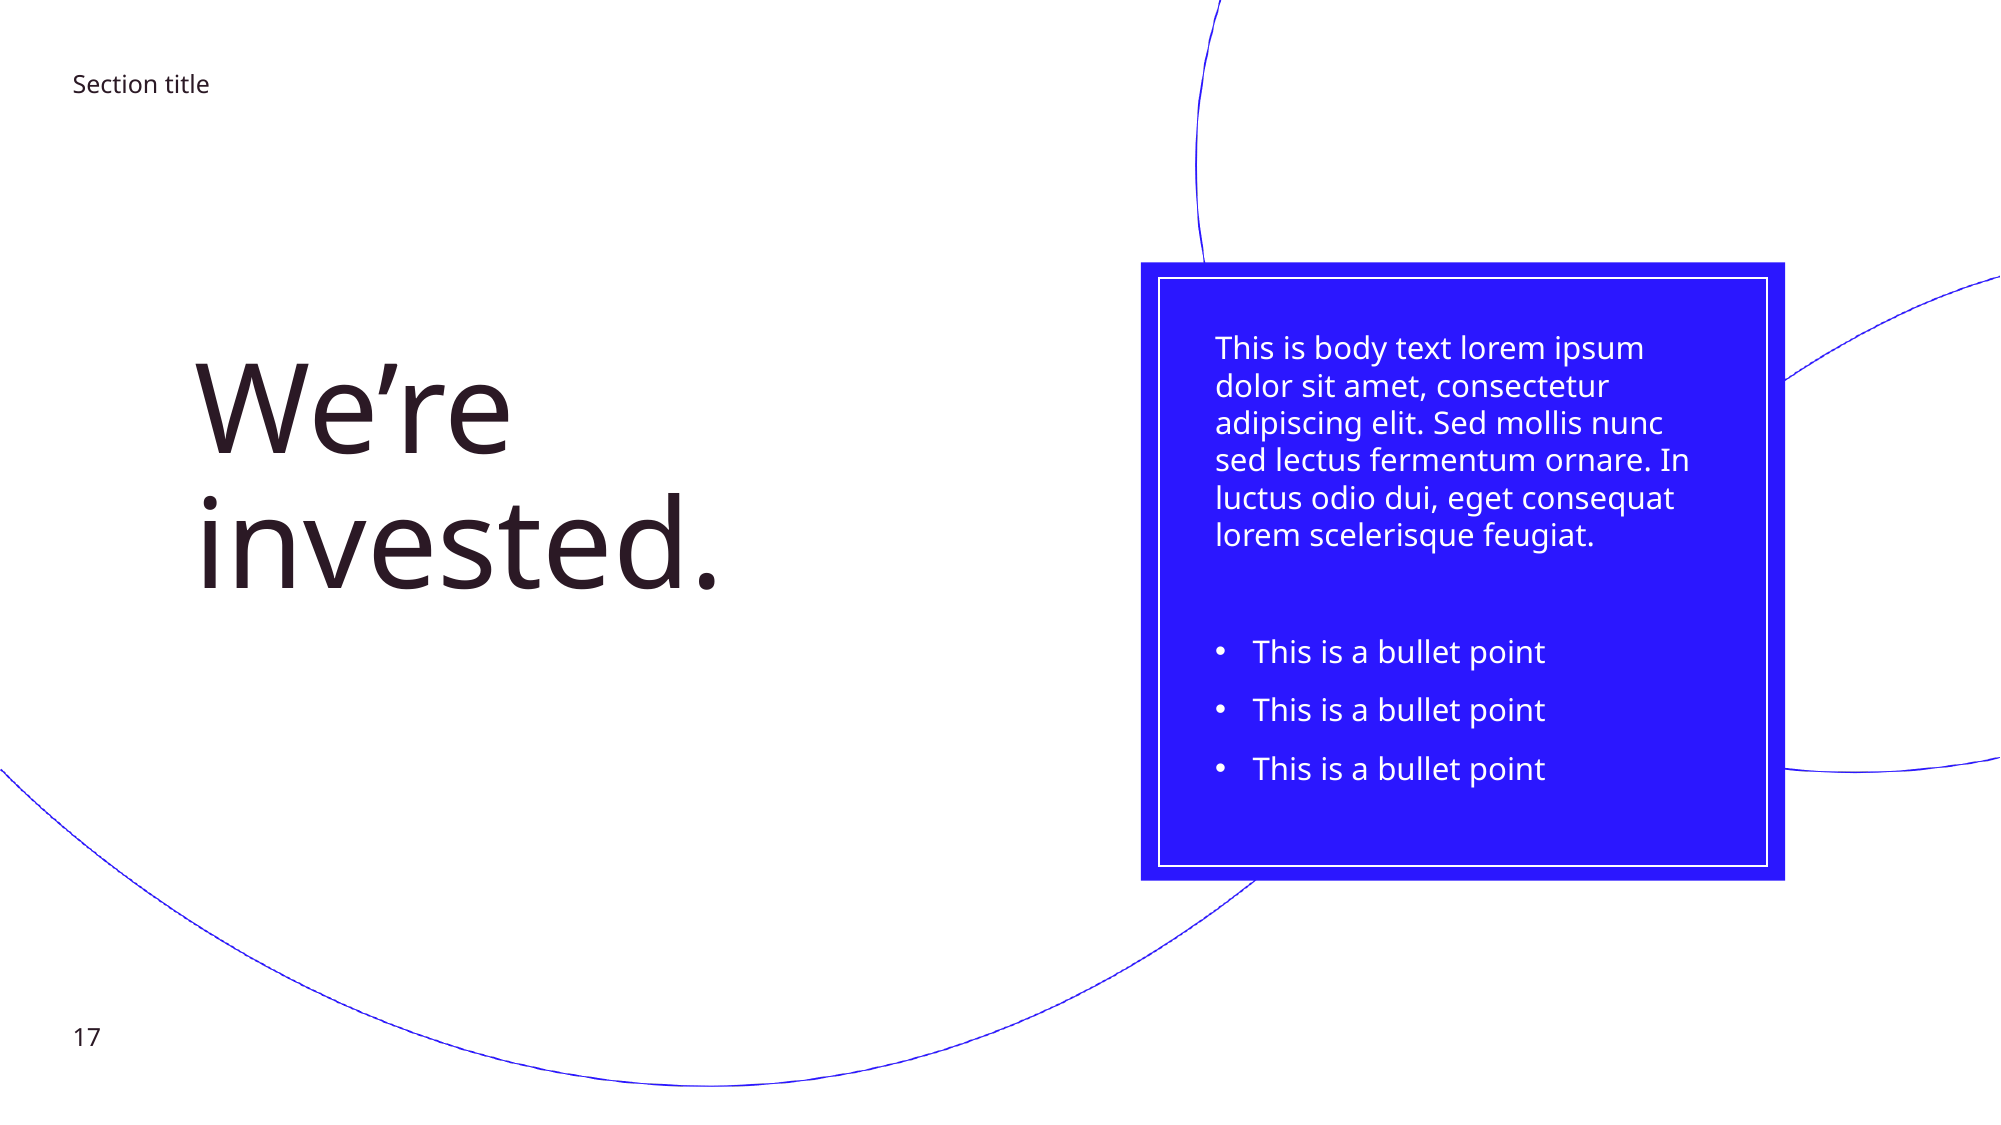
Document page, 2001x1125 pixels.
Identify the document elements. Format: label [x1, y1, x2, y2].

text_box [1140, 262, 1786, 881]
picture [0, 0, 2000, 1087]
